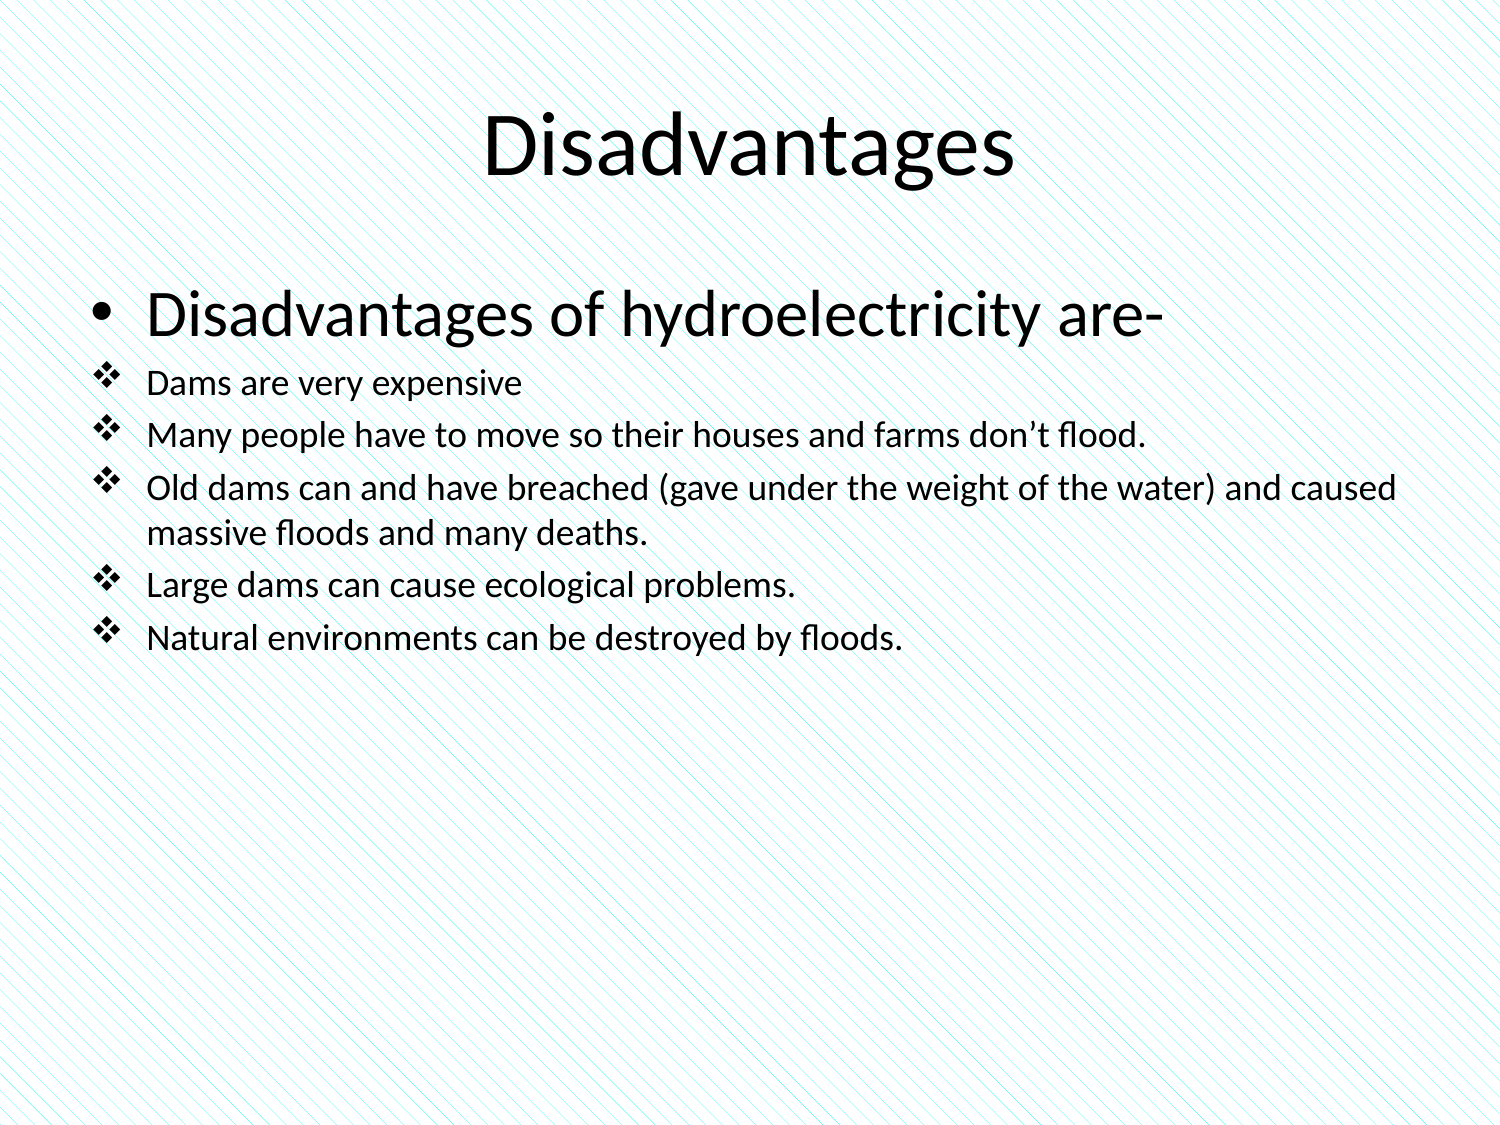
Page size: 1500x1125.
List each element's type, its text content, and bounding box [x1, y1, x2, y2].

list Disadvantages of hydroelectricity are- Dams are very expensive Many people have to move so their houses and farms don’t flood. Old dams can and have breached (gave under the weight of the water) and caused massive floods and many deaths. Large dams can cause ecological problems. Natural environments can be destroyed by floods. [75, 262, 1425, 1005]
title Disadvantages [75, 45, 1425, 233]
